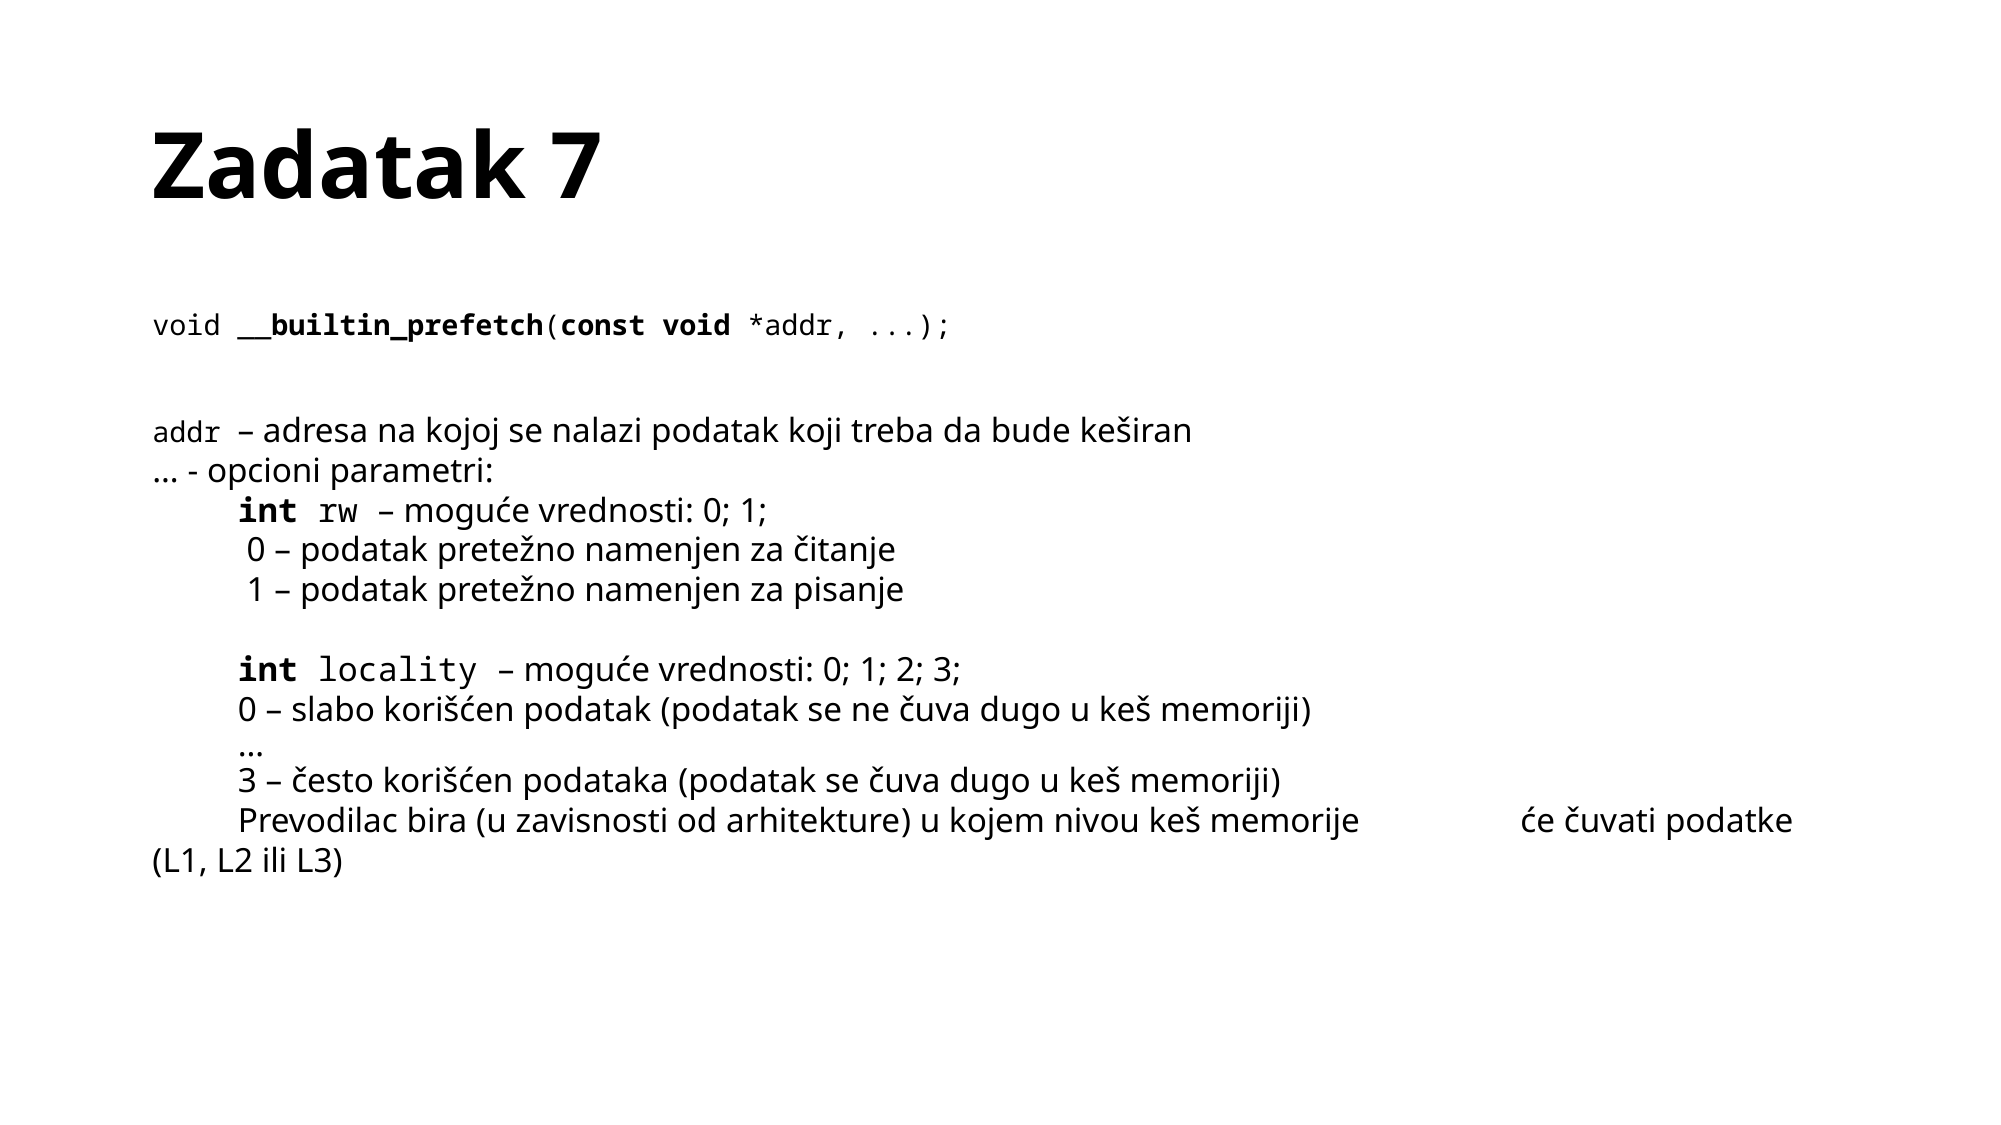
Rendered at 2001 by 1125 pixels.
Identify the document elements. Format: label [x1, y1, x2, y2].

list [137, 299, 1863, 1014]
title [137, 59, 1863, 278]
